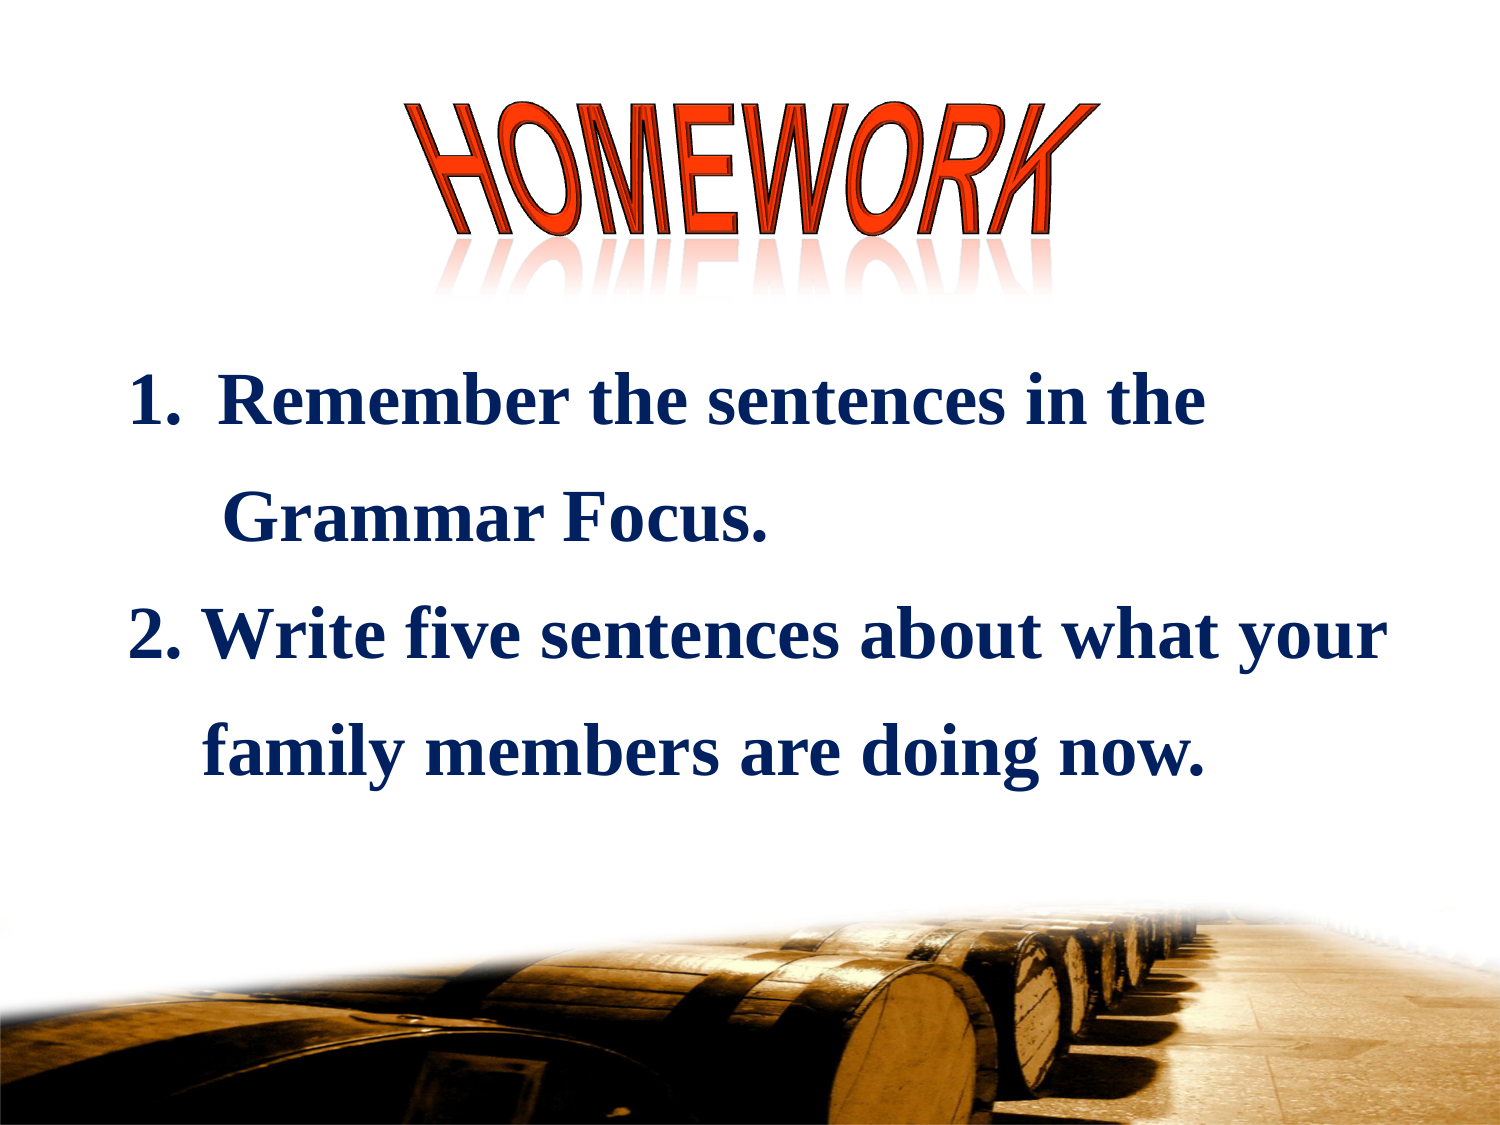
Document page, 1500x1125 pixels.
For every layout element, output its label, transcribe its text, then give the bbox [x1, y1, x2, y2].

picture [0, 0, 1500, 1125]
text_box Remember the sentences in the Grammar Focus. 2. Write five sentences about what your family members are doing now. [112, 324, 1438, 788]
